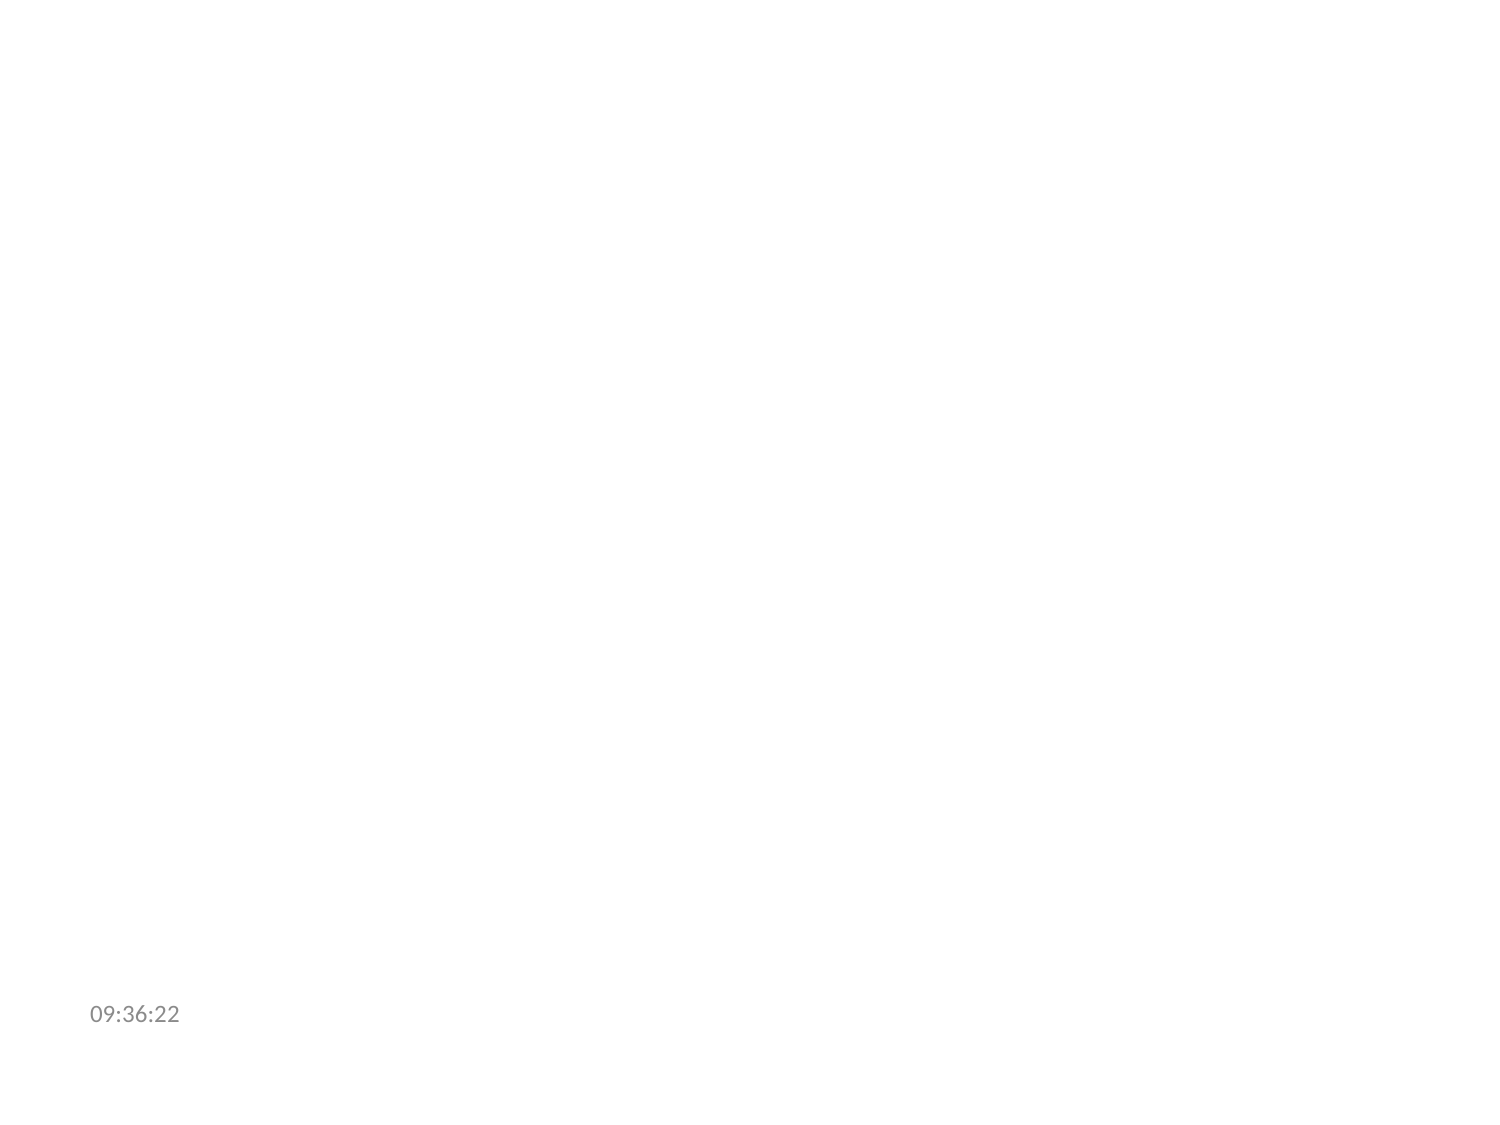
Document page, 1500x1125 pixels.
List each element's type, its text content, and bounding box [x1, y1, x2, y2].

text_box 15:35:09 [75, 982, 425, 1043]
